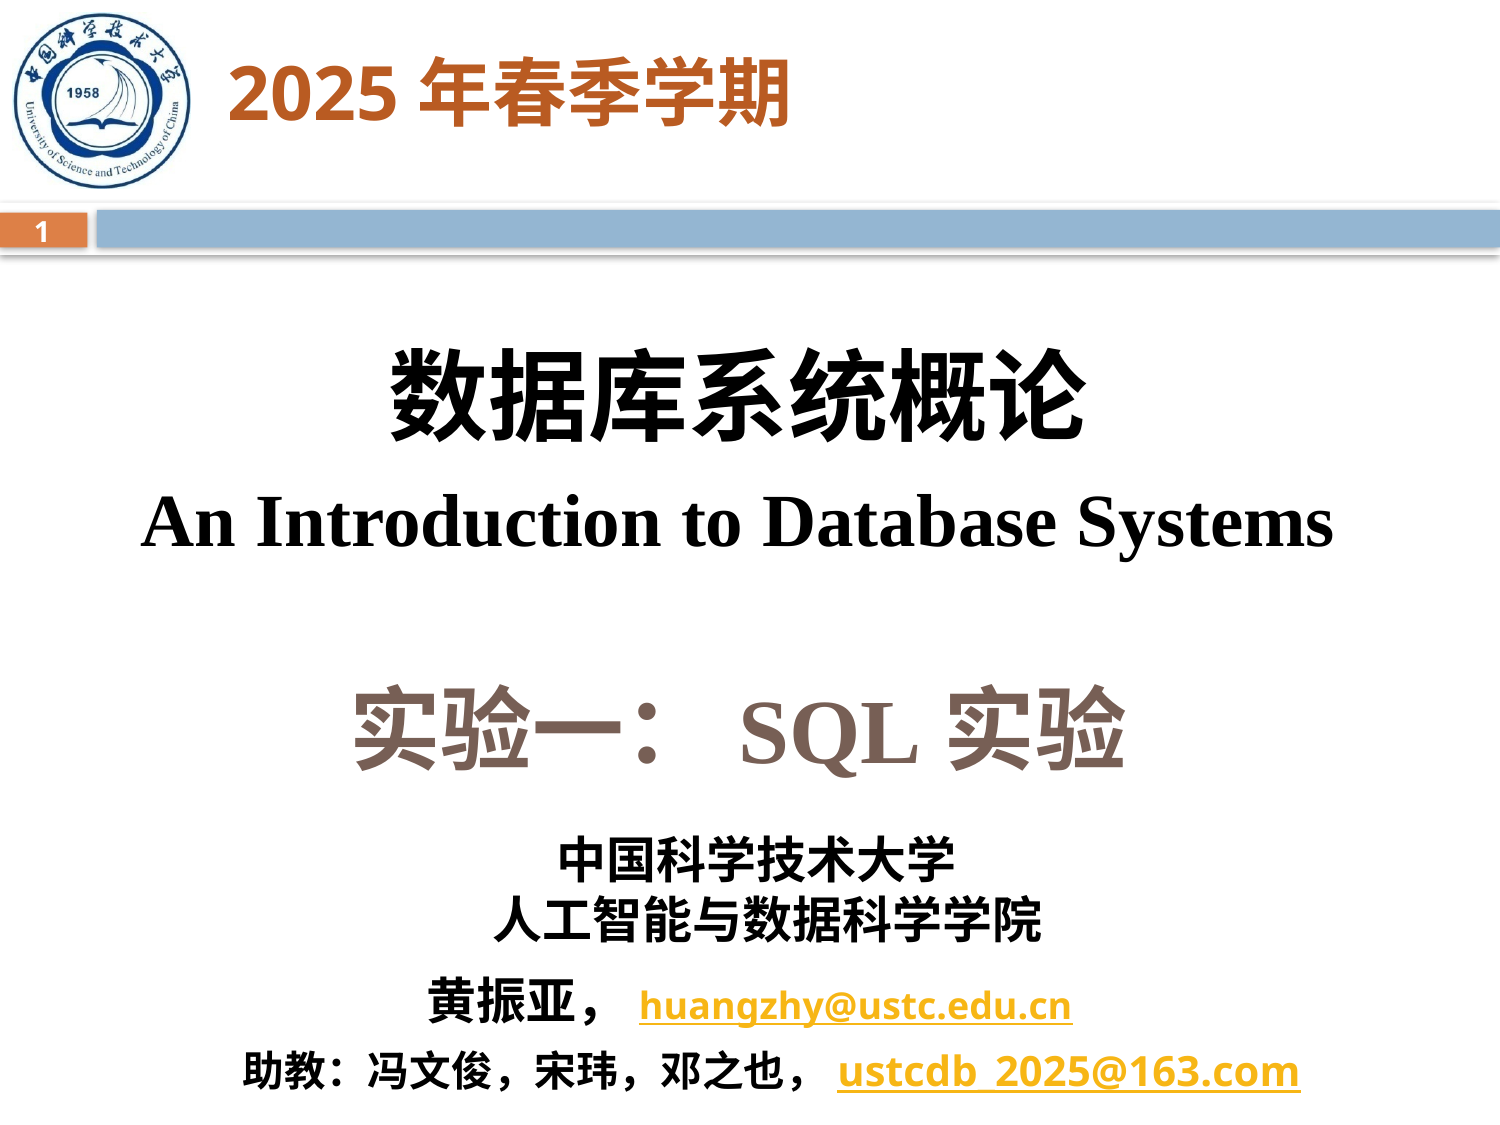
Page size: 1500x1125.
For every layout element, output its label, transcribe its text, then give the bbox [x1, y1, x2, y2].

slide_number 1 [0, 212, 97, 253]
text_box 黄振亚，huangzhy@ustc.edu.cn [374, 962, 1126, 1037]
text_box 数据库系统概论 An Introduction to Database Systems 实验一：SQL实验 [53, 302, 1424, 790]
text_box 助教：冯文俊，宋玮，邓之也，ustcdb_2025@163.com [96, 1037, 1447, 1125]
picture [12, 12, 191, 189]
text_box 中国科学技术大学 人工智能与数据科学学院 [242, 821, 1294, 956]
title 2025年春季学期 [212, 37, 1050, 200]
